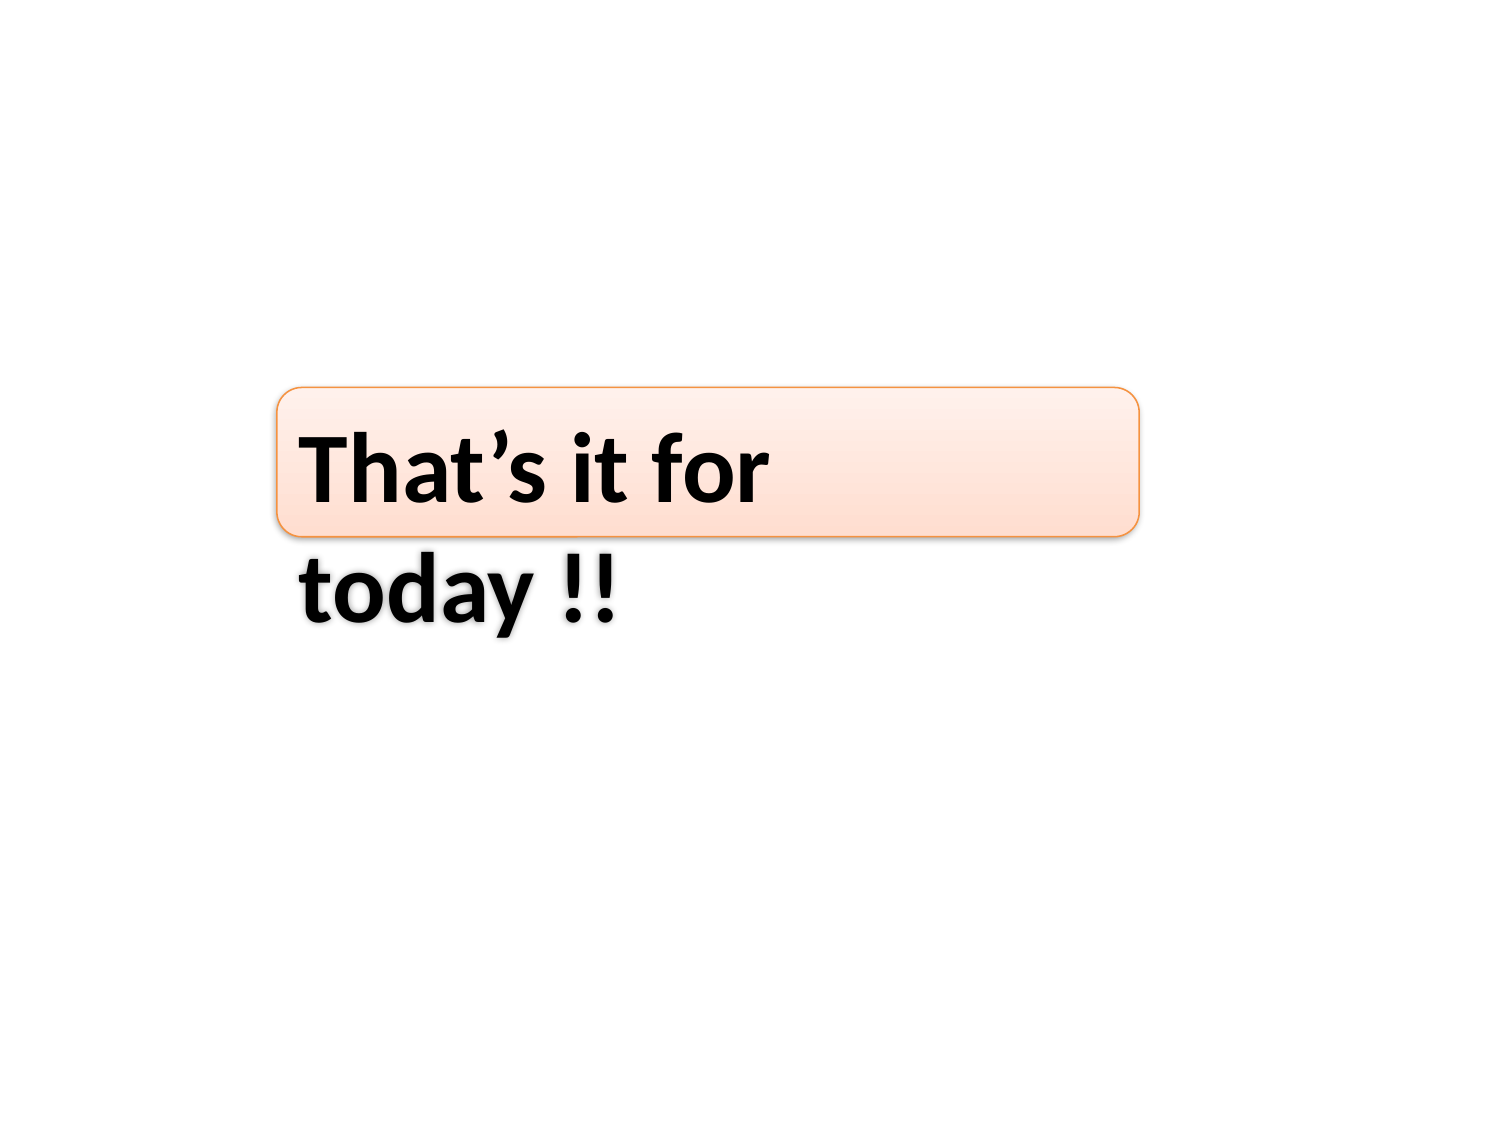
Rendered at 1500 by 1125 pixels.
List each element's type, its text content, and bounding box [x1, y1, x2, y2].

text_box That’s it for today !! [276, 386, 1140, 538]
